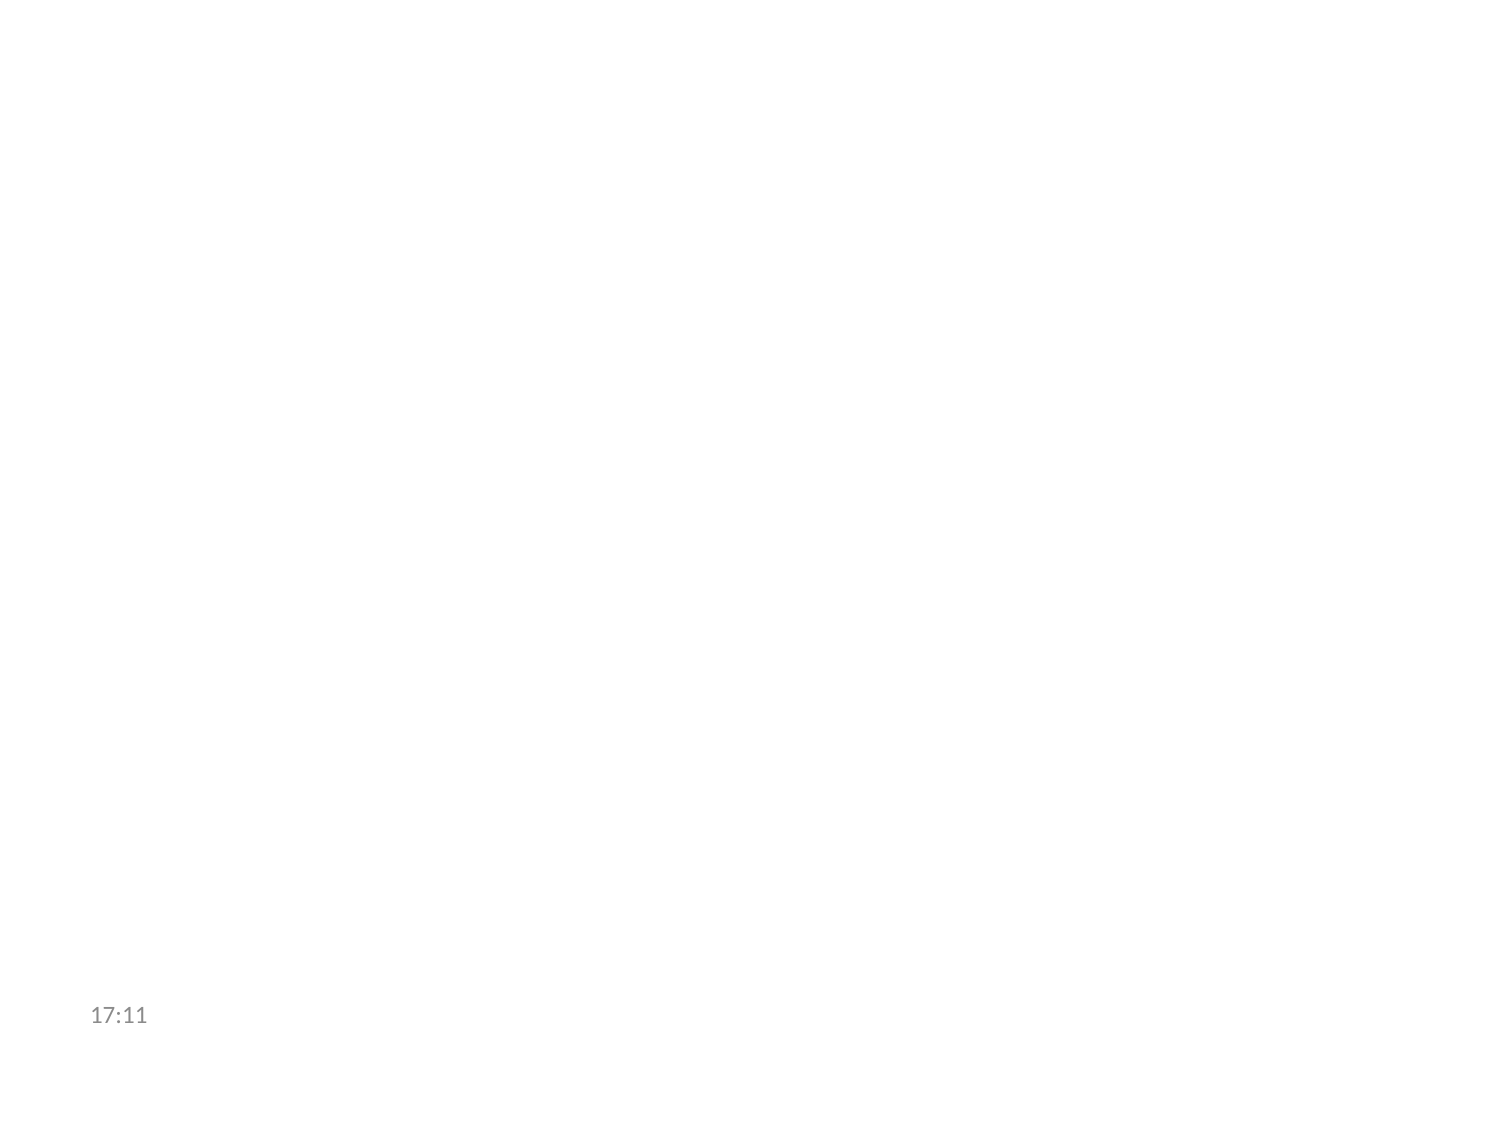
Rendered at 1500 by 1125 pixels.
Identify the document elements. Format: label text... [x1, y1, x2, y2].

text_box 15:35 [75, 983, 425, 1044]
